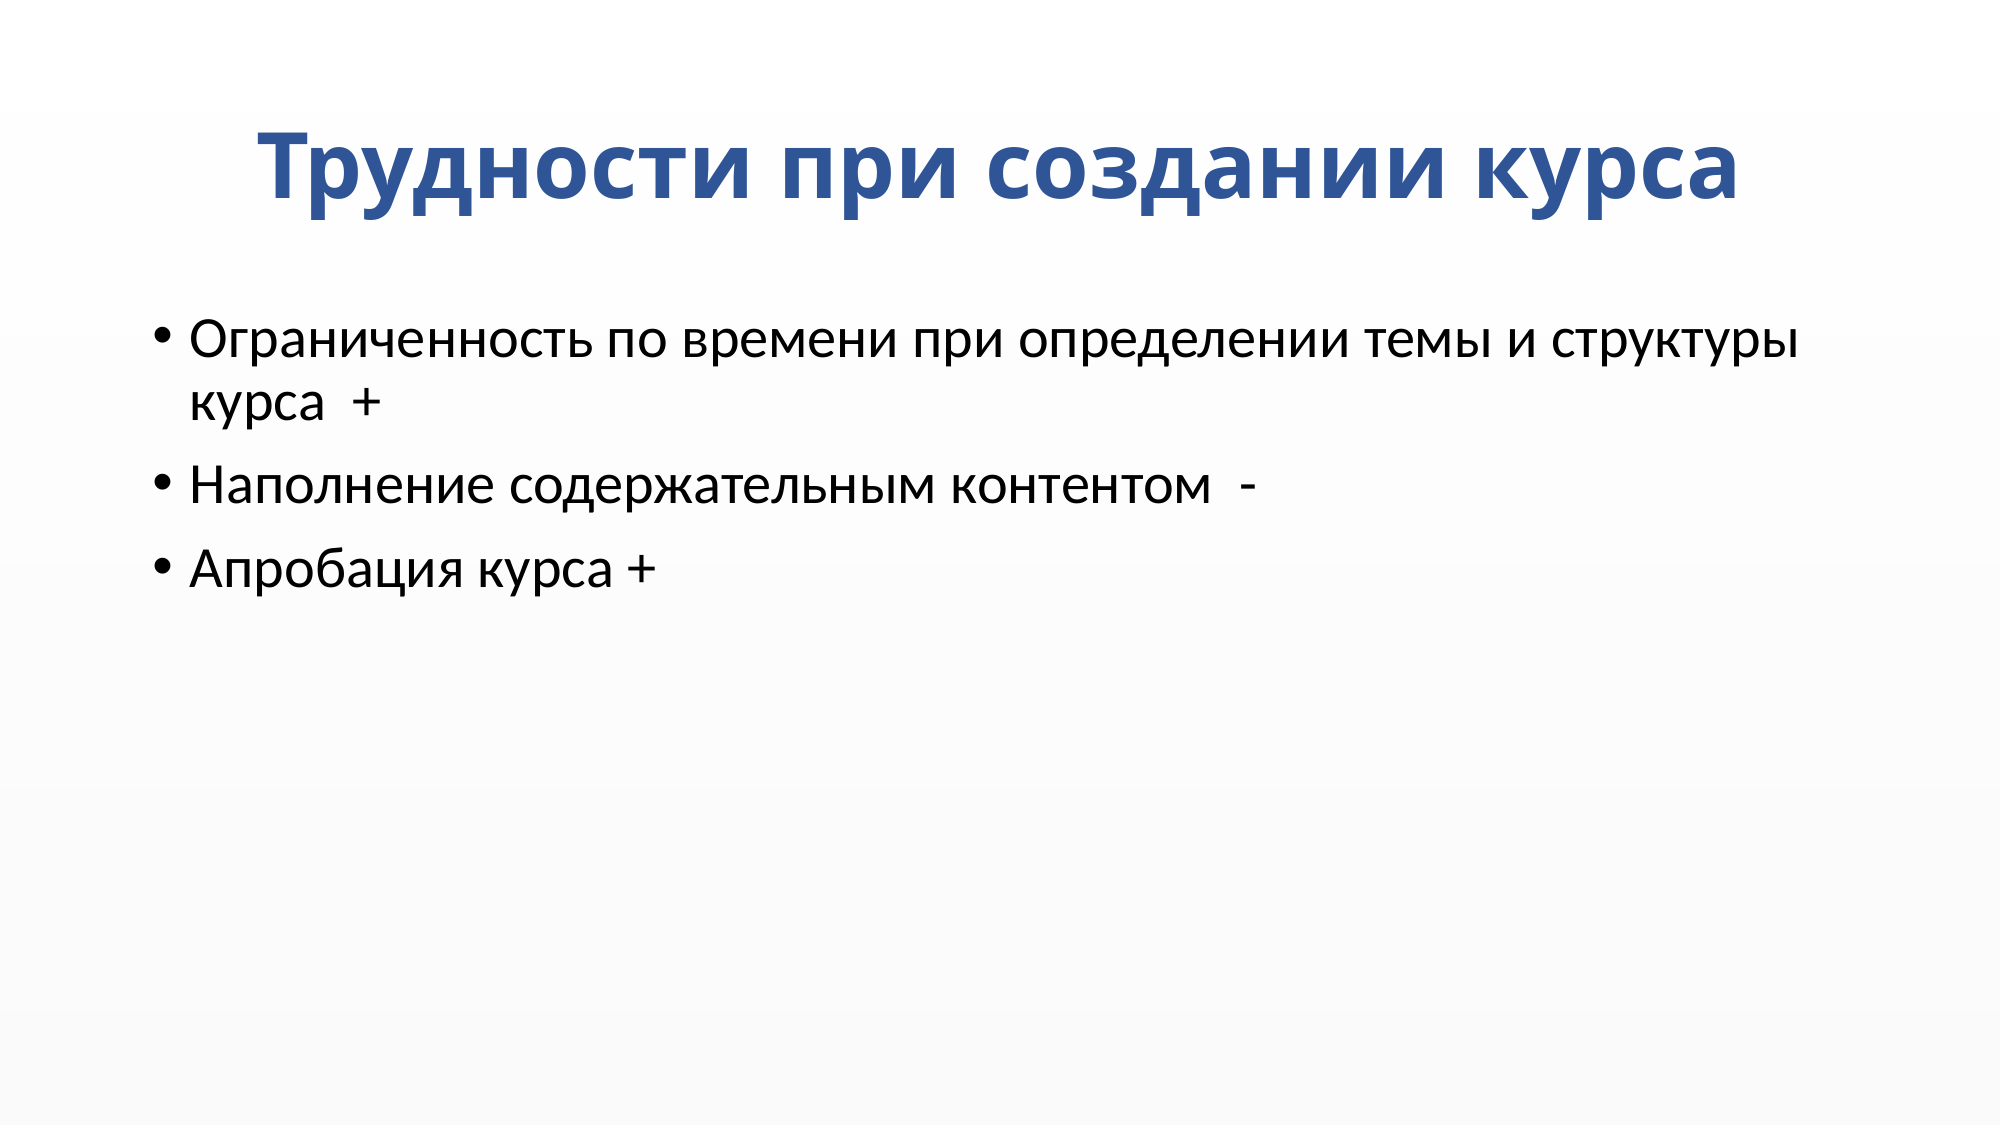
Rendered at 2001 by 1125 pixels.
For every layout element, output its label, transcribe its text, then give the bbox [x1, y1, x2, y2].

title Трудности при создании курса [137, 59, 1863, 278]
list Ограниченность по времени при определении темы и структуры курса + Наполнение содержательным контентом - Апробация курса + [137, 299, 1863, 1014]
